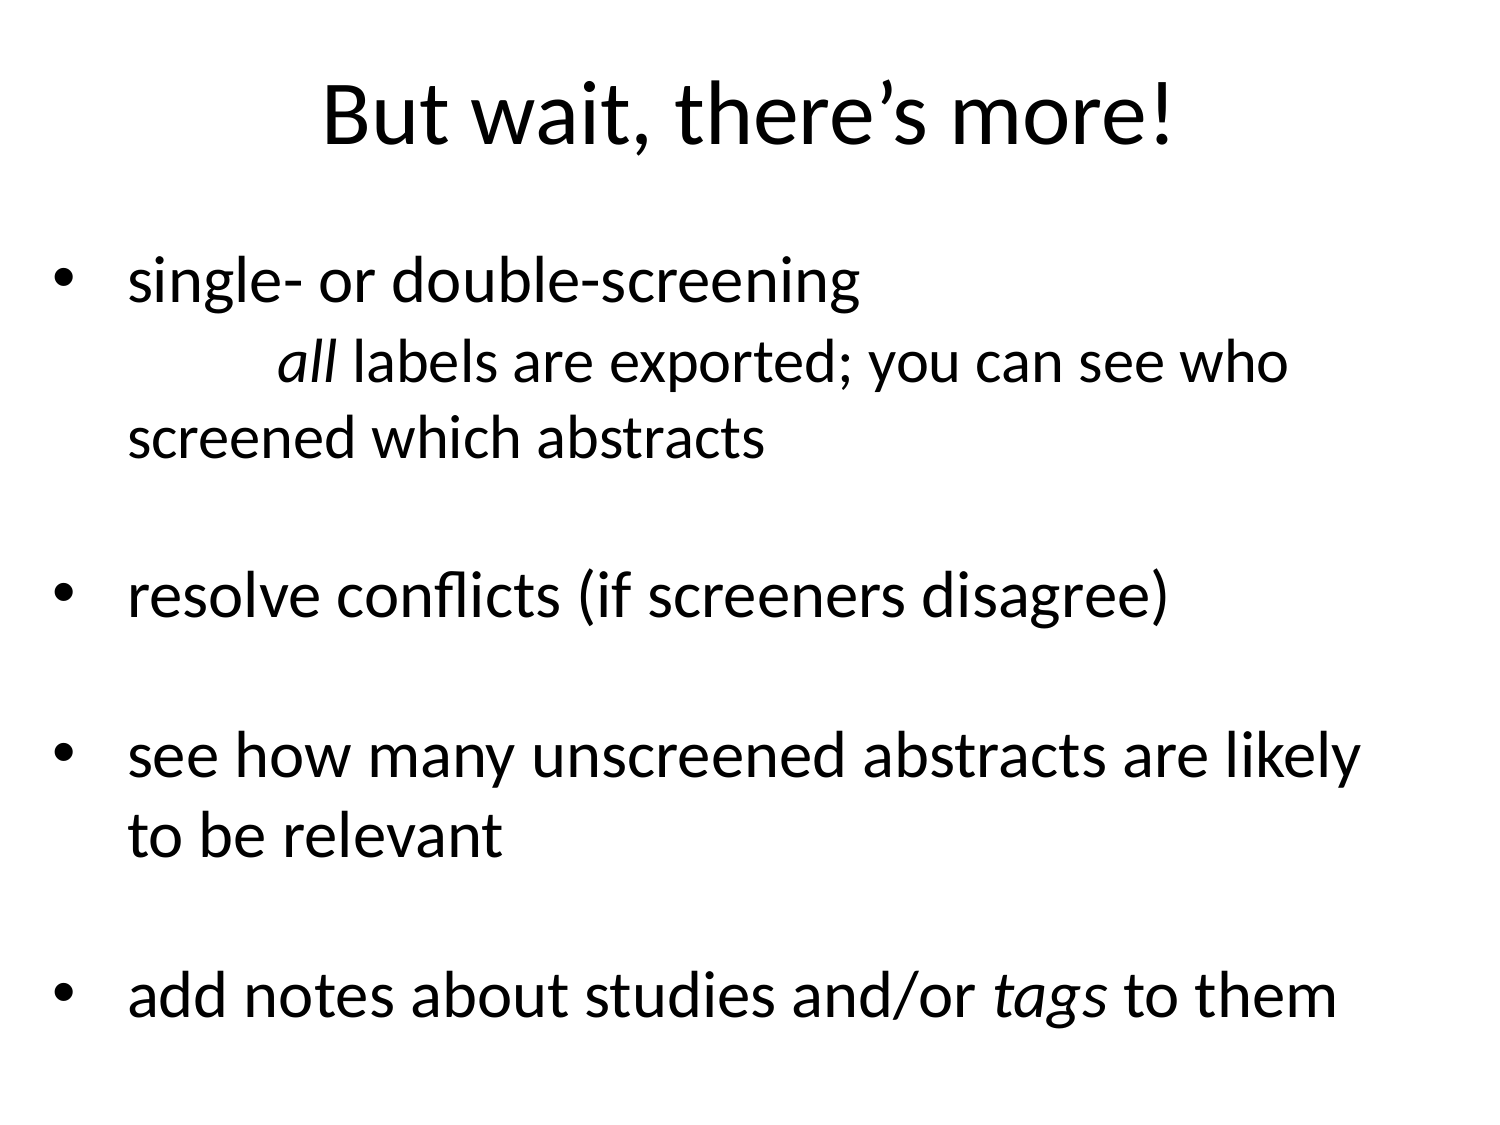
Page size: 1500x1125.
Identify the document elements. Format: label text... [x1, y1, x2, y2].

text_box single- or double-screening all labels are exported; you can see who screened which abstracts resolve conflicts (if screeners disagree) see how many unscreened abstracts are likely to be relevant add notes about studies and/or tags to them [37, 228, 1425, 1125]
title But wait, there’s more! [75, 14, 1425, 202]
